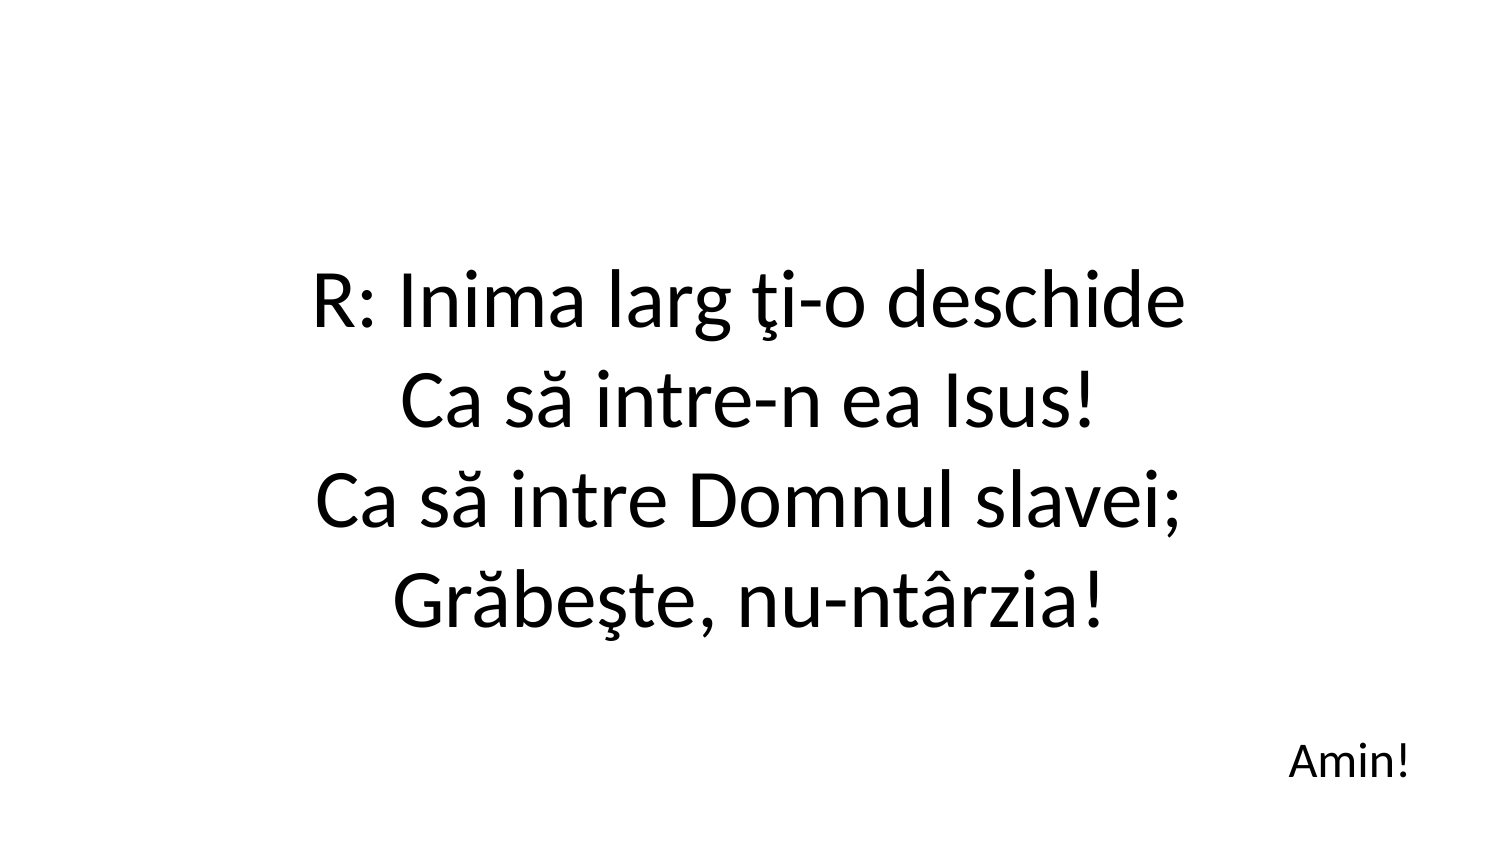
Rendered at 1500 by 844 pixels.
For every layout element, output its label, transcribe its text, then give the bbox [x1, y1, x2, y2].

text_box R: Inima larg ţi-o deschide Ca să intre-n ea Isus! Ca să intre Domnul slavei; Grăbeşte, nu-ntârzia! [296, 192, 1204, 652]
text_box Amin! [1273, 674, 1427, 795]
